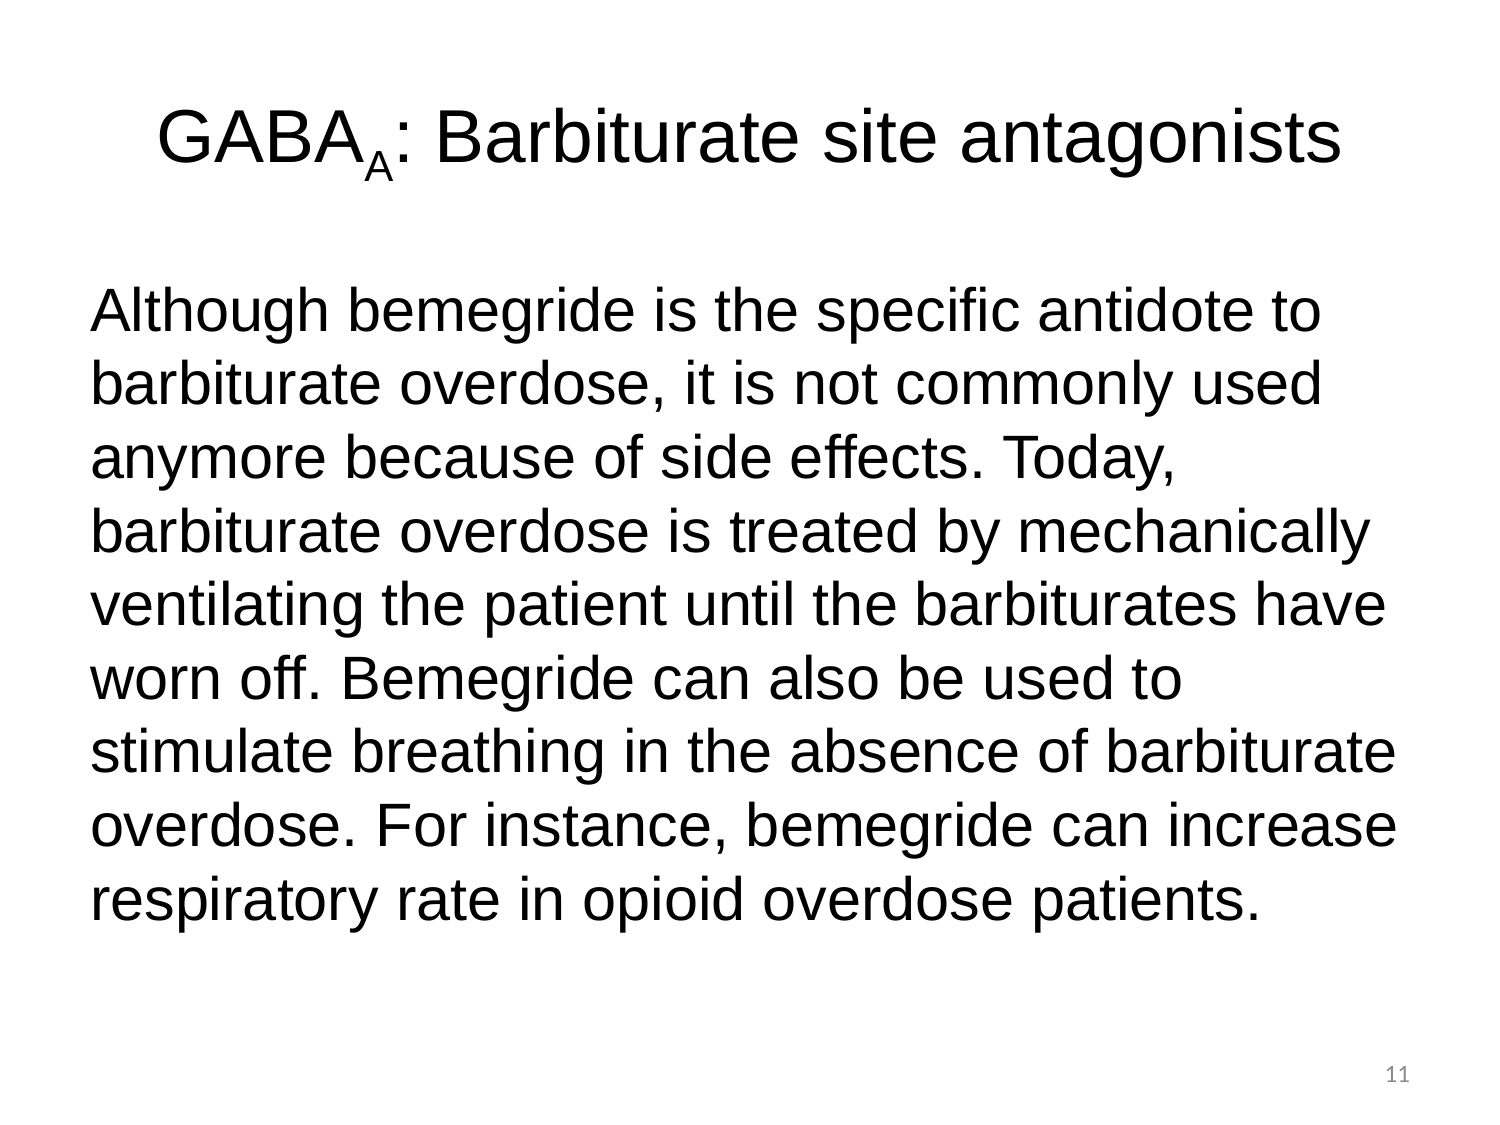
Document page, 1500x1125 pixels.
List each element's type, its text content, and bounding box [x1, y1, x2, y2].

slide_number 11 [1074, 1042, 1425, 1103]
title GABAA: Barbiturate site antagonists [75, 45, 1425, 233]
list Although bemegride is the specific antidote to barbiturate overdose, it is not commonly used anymore because of side effects. Today, barbiturate overdose is treated by mechanically ventilating the patient until the barbiturates have worn off. Bemegride can also be used to stimulate breathing in the absence of barbiturate overdose. For instance, bemegride can increase respiratory rate in opioid overdose patients. [75, 262, 1425, 1005]
